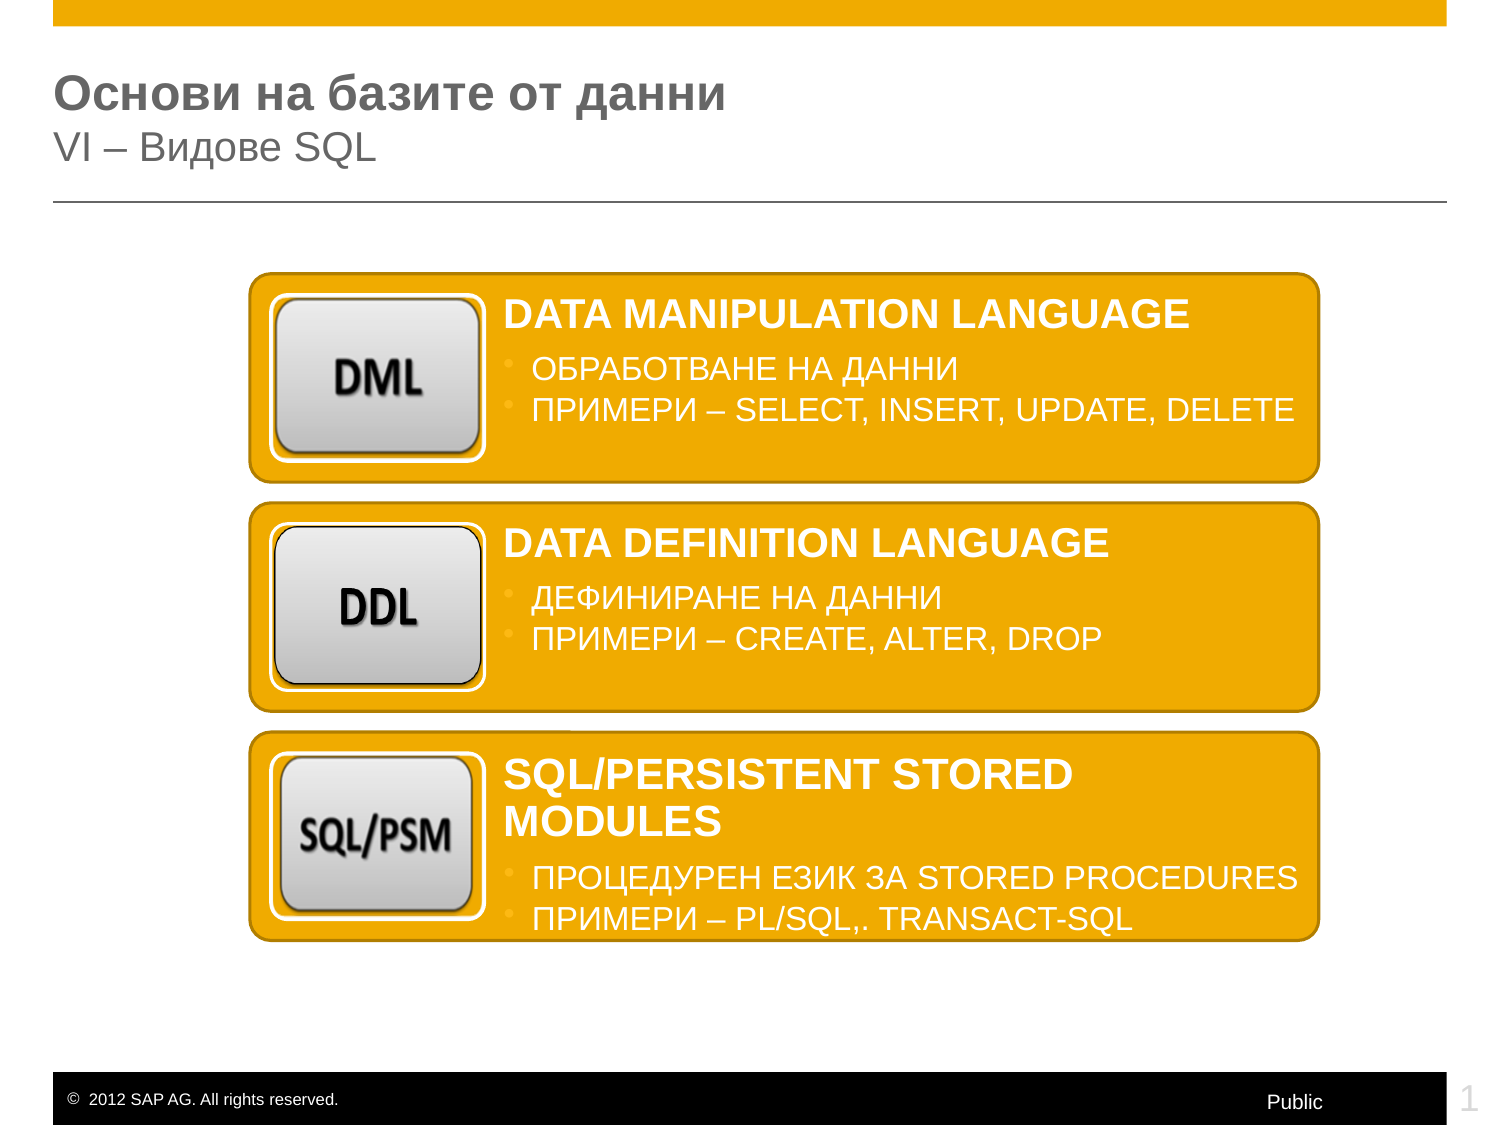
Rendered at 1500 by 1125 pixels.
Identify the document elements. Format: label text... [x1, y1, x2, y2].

text_box 1 [1458, 1074, 1500, 1120]
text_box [249, 273, 1319, 941]
title Основи на базите от данни VI – Видове SQL [53, 53, 1447, 178]
